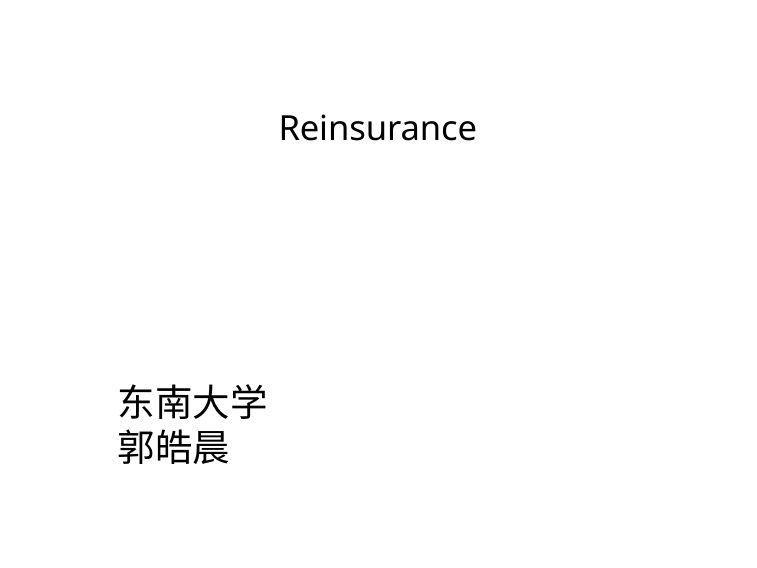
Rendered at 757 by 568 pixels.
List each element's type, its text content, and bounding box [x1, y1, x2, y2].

title Reinsurance [265, 67, 491, 175]
text_box 东南大学 郭皓晨 [103, 371, 291, 476]
